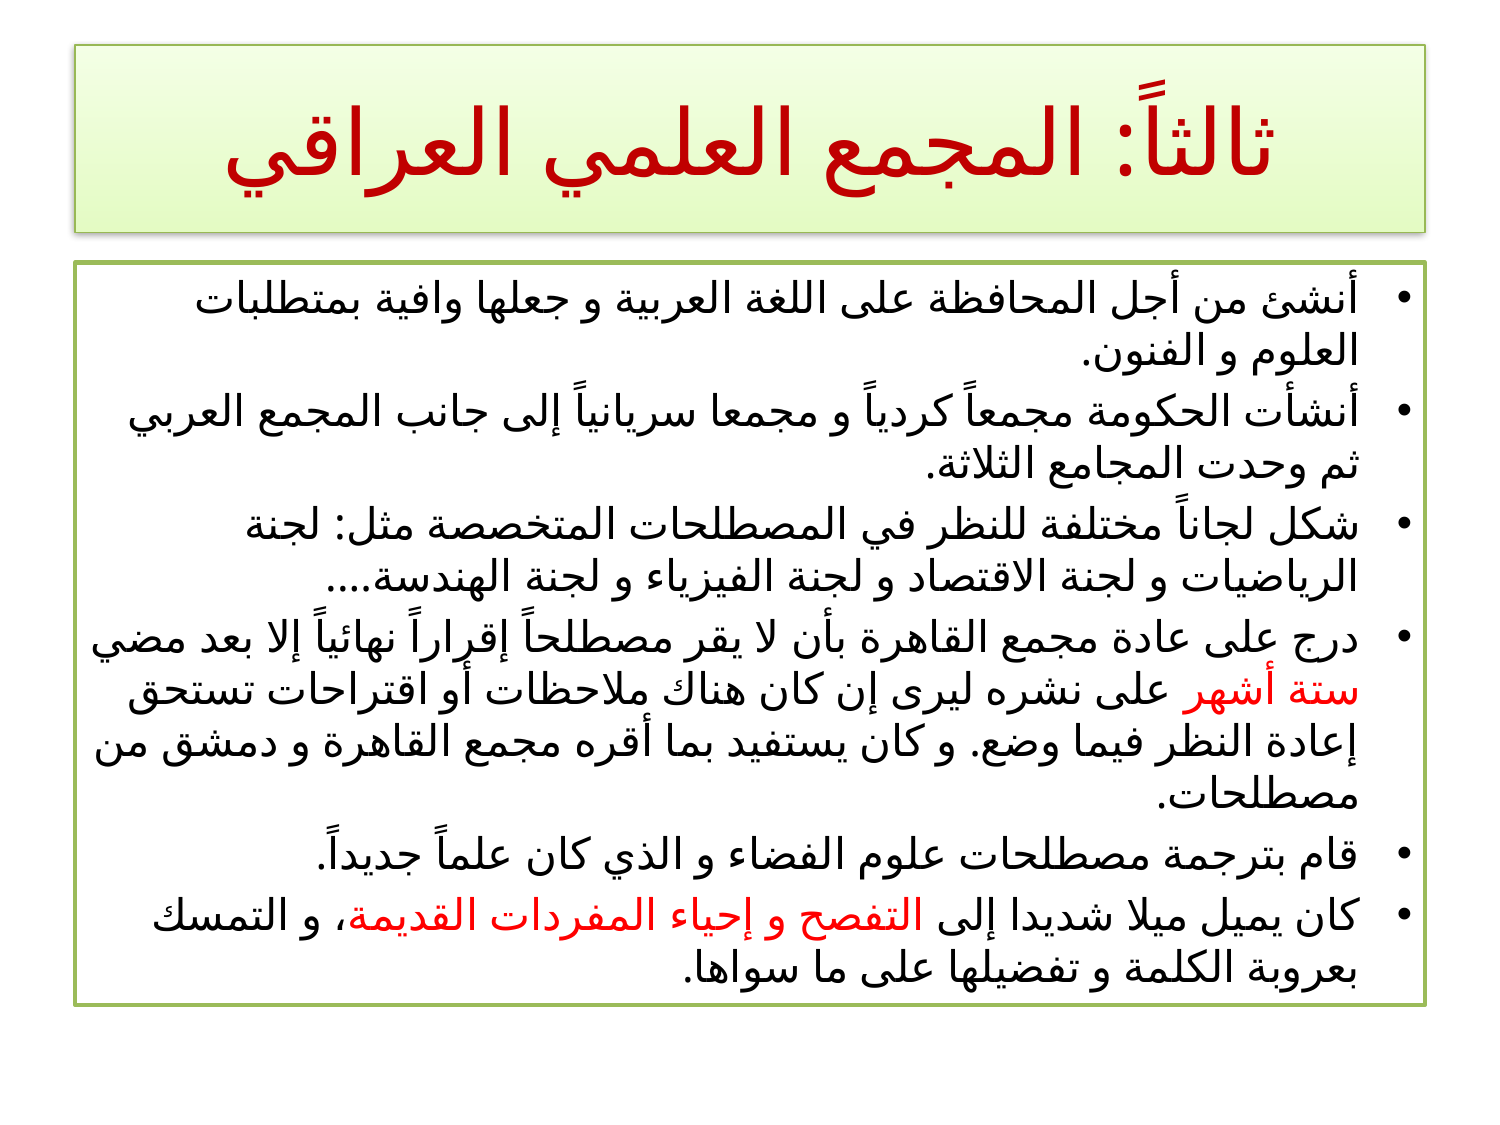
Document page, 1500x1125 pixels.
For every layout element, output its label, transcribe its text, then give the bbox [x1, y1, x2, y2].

title ثالثاً: المجمع العلمي العراقي [74, 44, 1426, 233]
list أنشئ من أجل المحافظة على اللغة العربية و جعلها وافية بمتطلبات العلوم و الفنون. أنشأت الحكومة مجمعاً كردياً و مجمعا سريانياً إلى جانب المجمع العربي ثم وحدت المجامع الثلاثة. شكل لجاناً مختلفة للنظر في المصطلحات المتخصصة مثل: لجنة الرياضيات و لجنة الاقتصاد و لجنة الفيزياء و لجنة الهندسة.... درج على عادة مجمع القاهرة بأن لا يقر مصطلحاً إقراراً نهائياً إلا بعد مضي ستة أشهر على نشره ليرى إن كان هناك ملاحظات أو اقتراحات تستحق إعادة النظر فيما وضع. و كان يستفيد بما أقره مجمع القاهرة و دمشق من مصطلحات. قام بترجمة مصطلحات علوم الفضاء و الذي كان علماً جديداً. كان يميل ميلا شديدا إلى التفصح و إحياء المفردات القديمة، و التمسك بعروبة الكلمة و تفضيلها على ما سواها. [73, 260, 1427, 1007]
